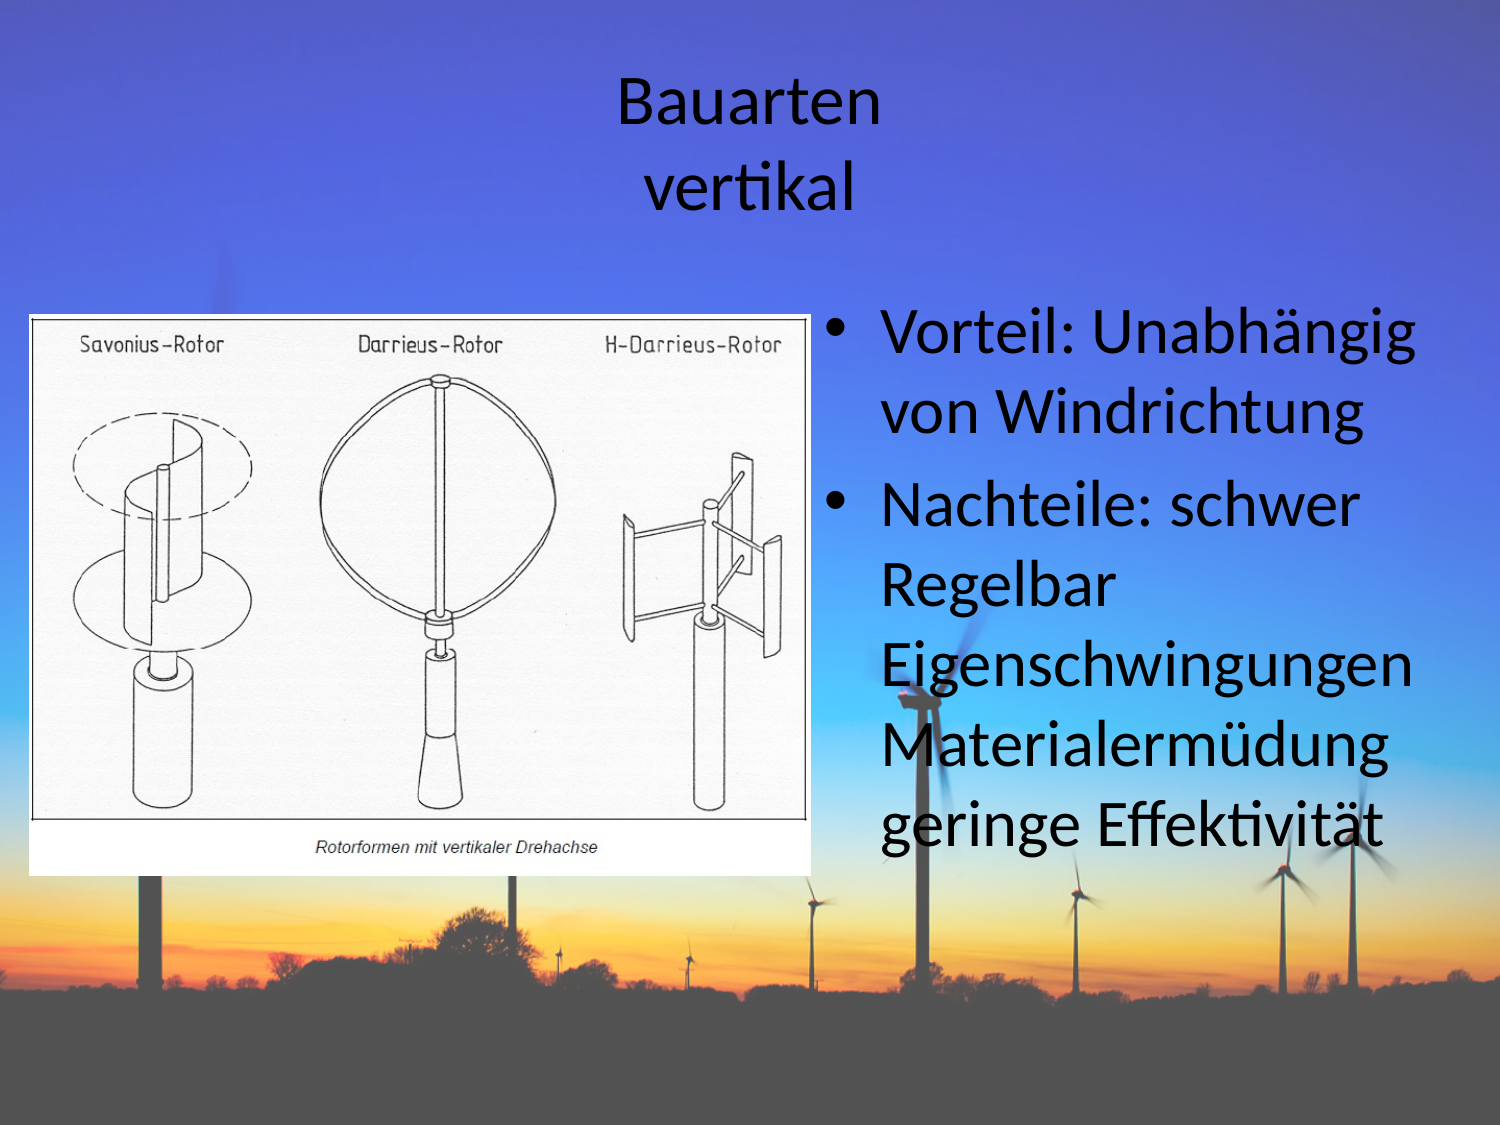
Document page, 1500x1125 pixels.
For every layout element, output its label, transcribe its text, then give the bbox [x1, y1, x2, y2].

picture [29, 314, 811, 877]
title Bauarten vertikal [75, 45, 1425, 233]
list Vorteil: Unabhängig von Windrichtung Nachteile: schwer Regelbar Eigenschwingungen Materialermüdung geringe Effektivität [809, 278, 1436, 882]
